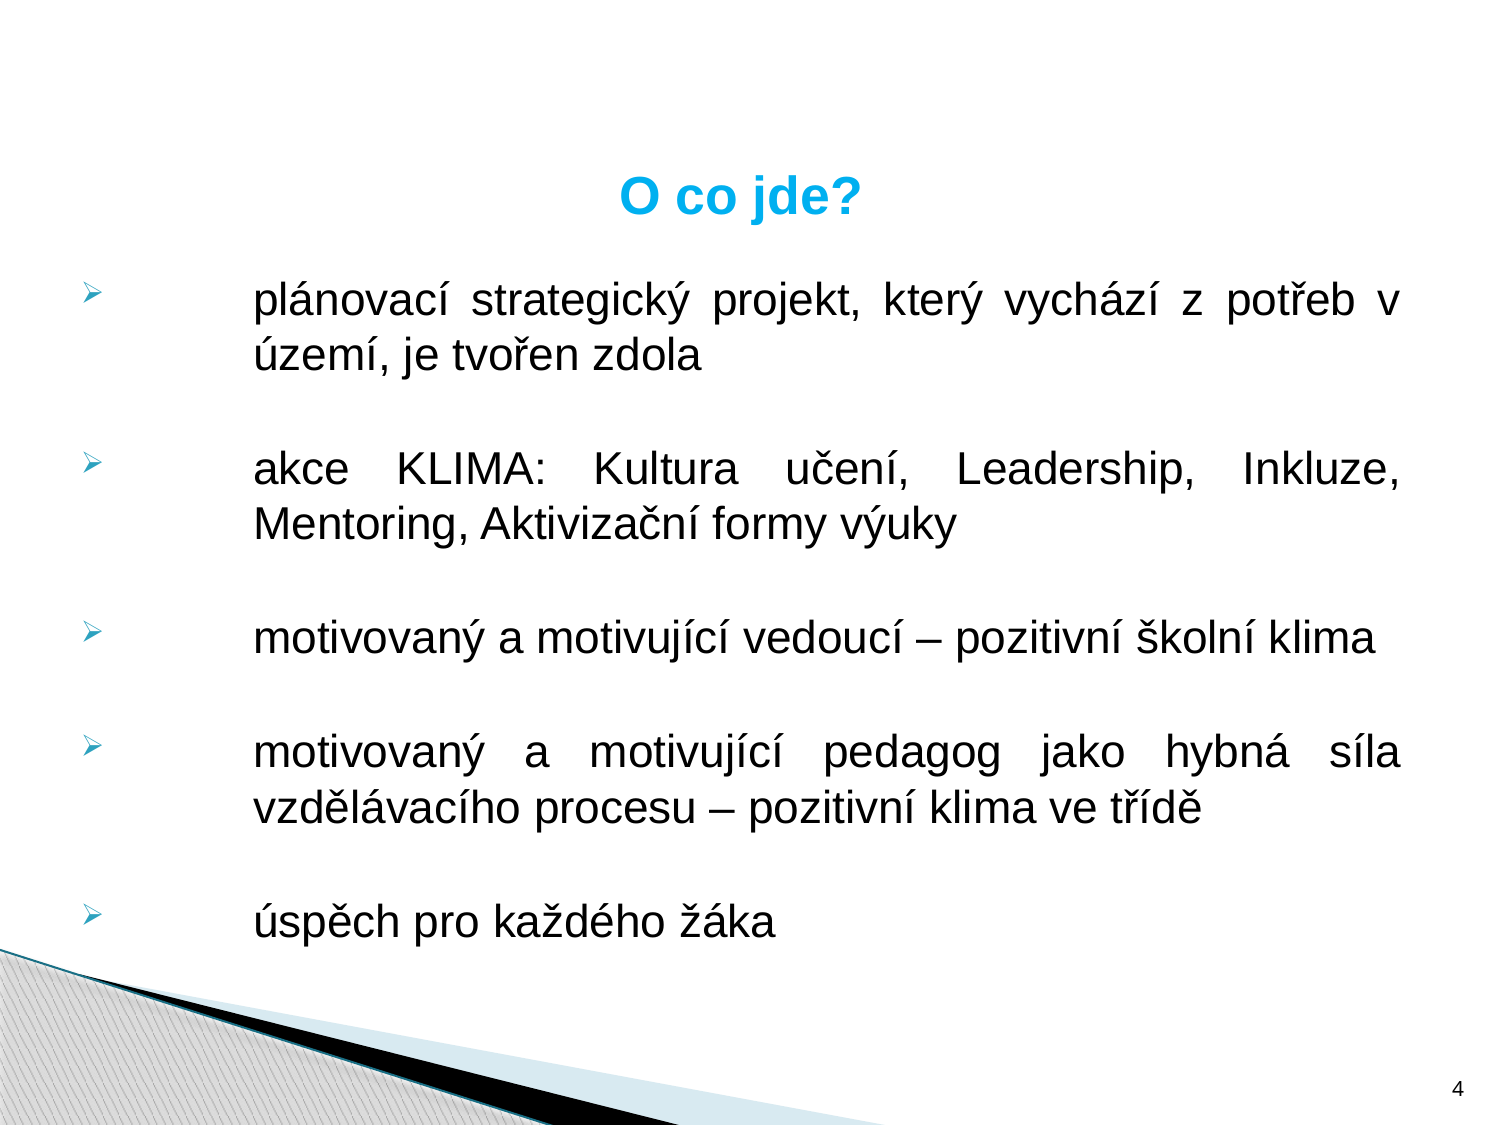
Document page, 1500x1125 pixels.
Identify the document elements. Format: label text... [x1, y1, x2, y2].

slide_number 4 [1418, 1051, 1479, 1112]
list O co jde? plánovací strategický projekt, který vychází z potřeb v území, je tvořen zdola akce KLIMA: Kultura učení, Leadership, Inkluze, Mentoring, Aktivizační formy výuky motivovaný a motivující vedoucí – pozitivní školní klima motivovaný a motivující pedagog jako hybná síla vzdělávacího procesu – pozitivní klima ve třídě úspěch pro každého žáka [66, 101, 1417, 1106]
